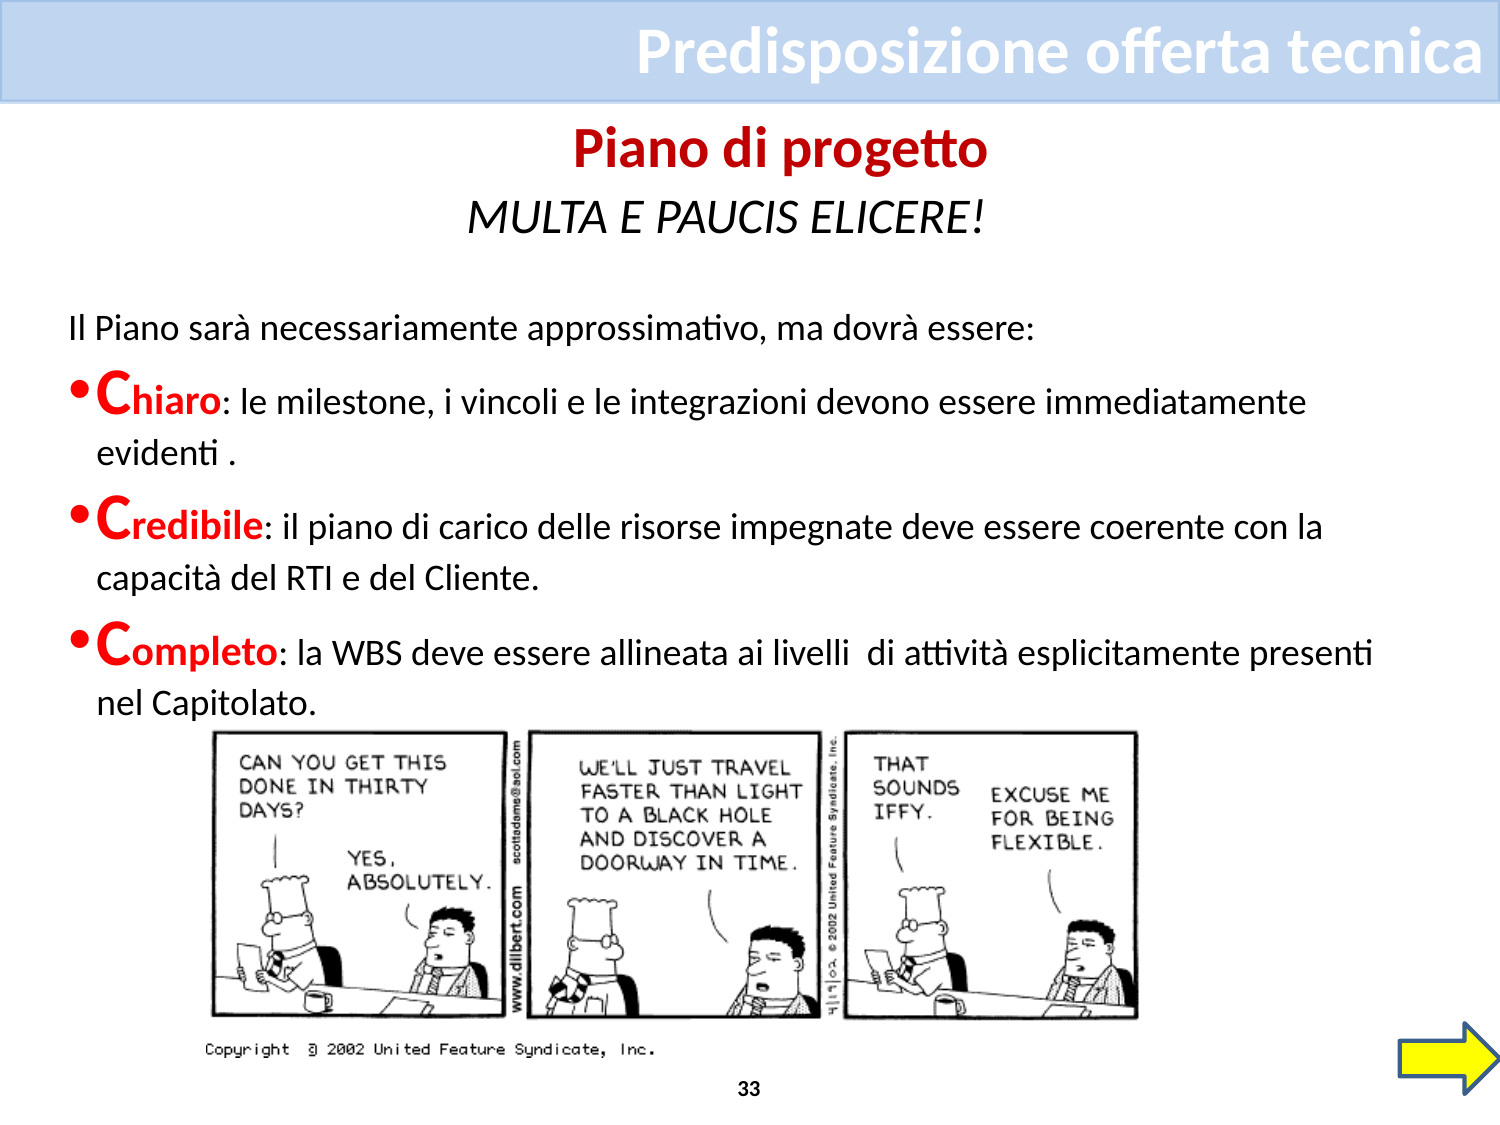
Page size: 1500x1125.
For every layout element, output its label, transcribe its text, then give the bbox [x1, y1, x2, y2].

text_box [1397, 1021, 1500, 1096]
text_box 33 [573, 1067, 924, 1118]
text_box MULTA E PAUCIS ELICERE! Il Piano sarà necessariamente approssimativo, ma dovrà essere: Chiaro: le milestone, i vincoli e le integrazioni devono essere immediatamente evidenti . Credibile: il piano di carico delle risorse impegnate deve essere coerente con la capacità del RTI e del Cliente. Completo: la WBS deve essere allineata ai livelli di attività esplicitamente presenti nel Capitolato. [53, 175, 1400, 821]
text_box Predisposizione offerta tecnica [560, 0, 1500, 95]
picture [206, 727, 1145, 1058]
text_box Piano di progetto [0, 101, 1500, 185]
